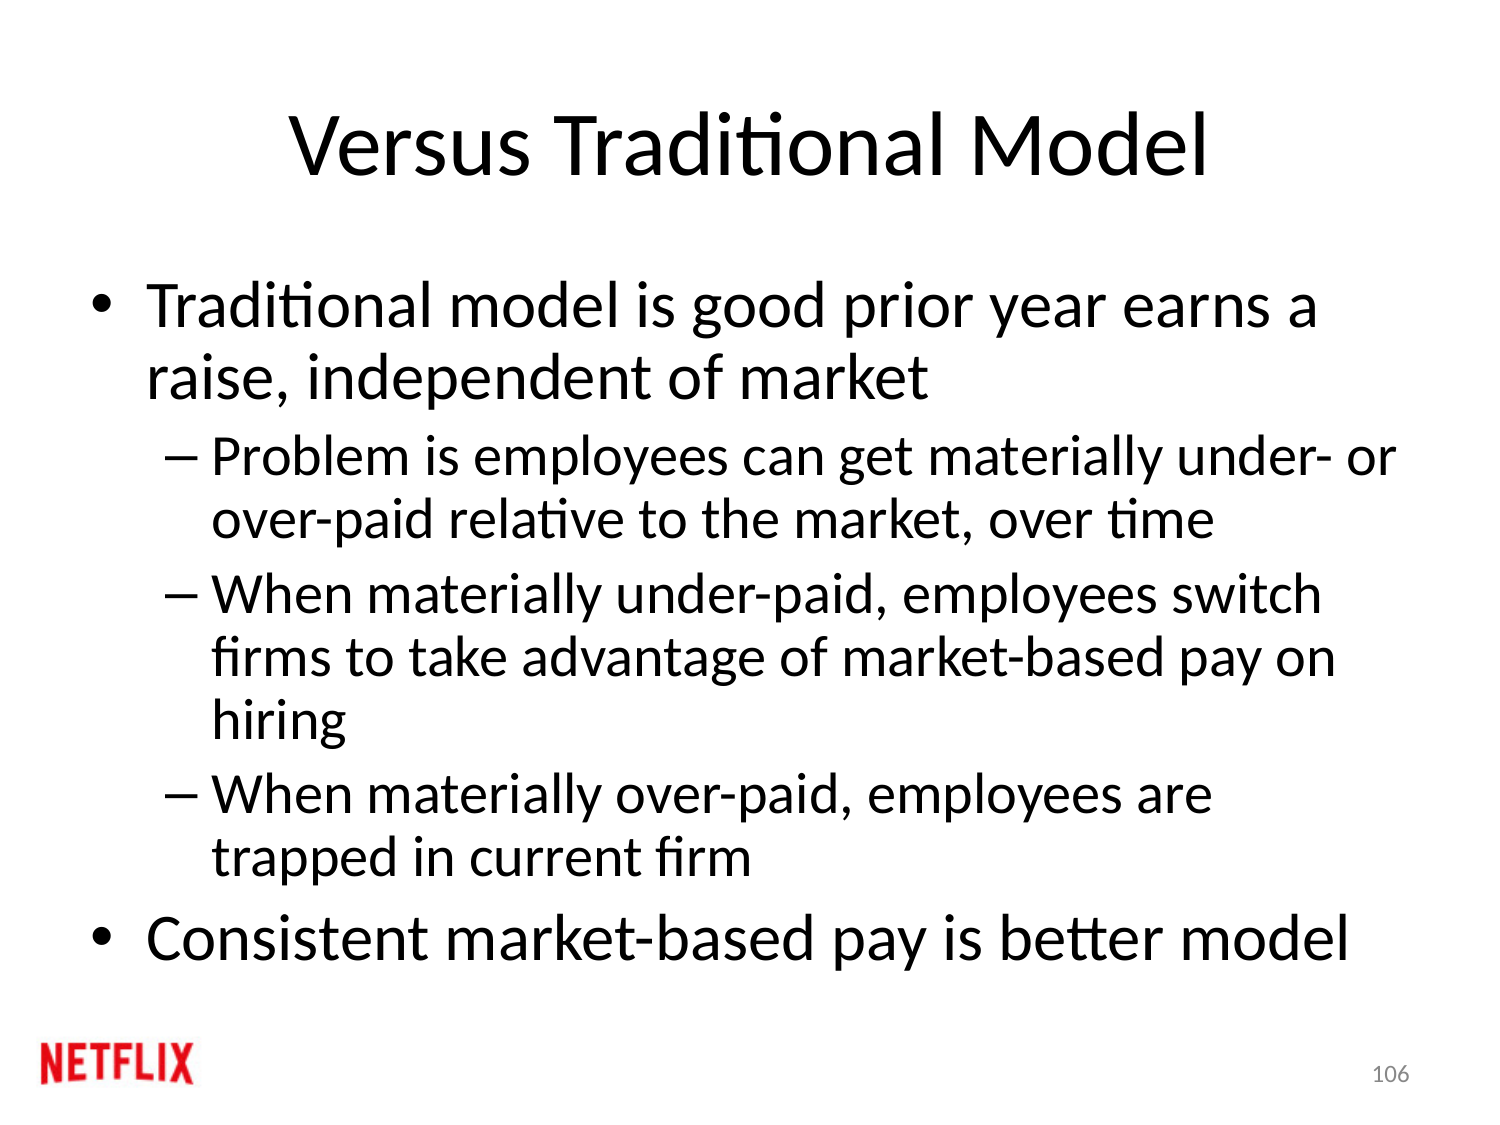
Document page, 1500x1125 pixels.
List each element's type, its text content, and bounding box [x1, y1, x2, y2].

slide_number ‹#› [1074, 1042, 1425, 1103]
picture [24, 1024, 211, 1104]
title Versus Traditional Model [75, 45, 1425, 233]
list Traditional model is good prior year earns a raise, independent of market Problem is employees can get materially under- or over-paid relative to the market, over time When materially under-paid, employees switch firms to take advantage of market-based pay on hiring When materially over-paid, employees are trapped in current firm Consistent market-based pay is better model [75, 262, 1425, 1005]
